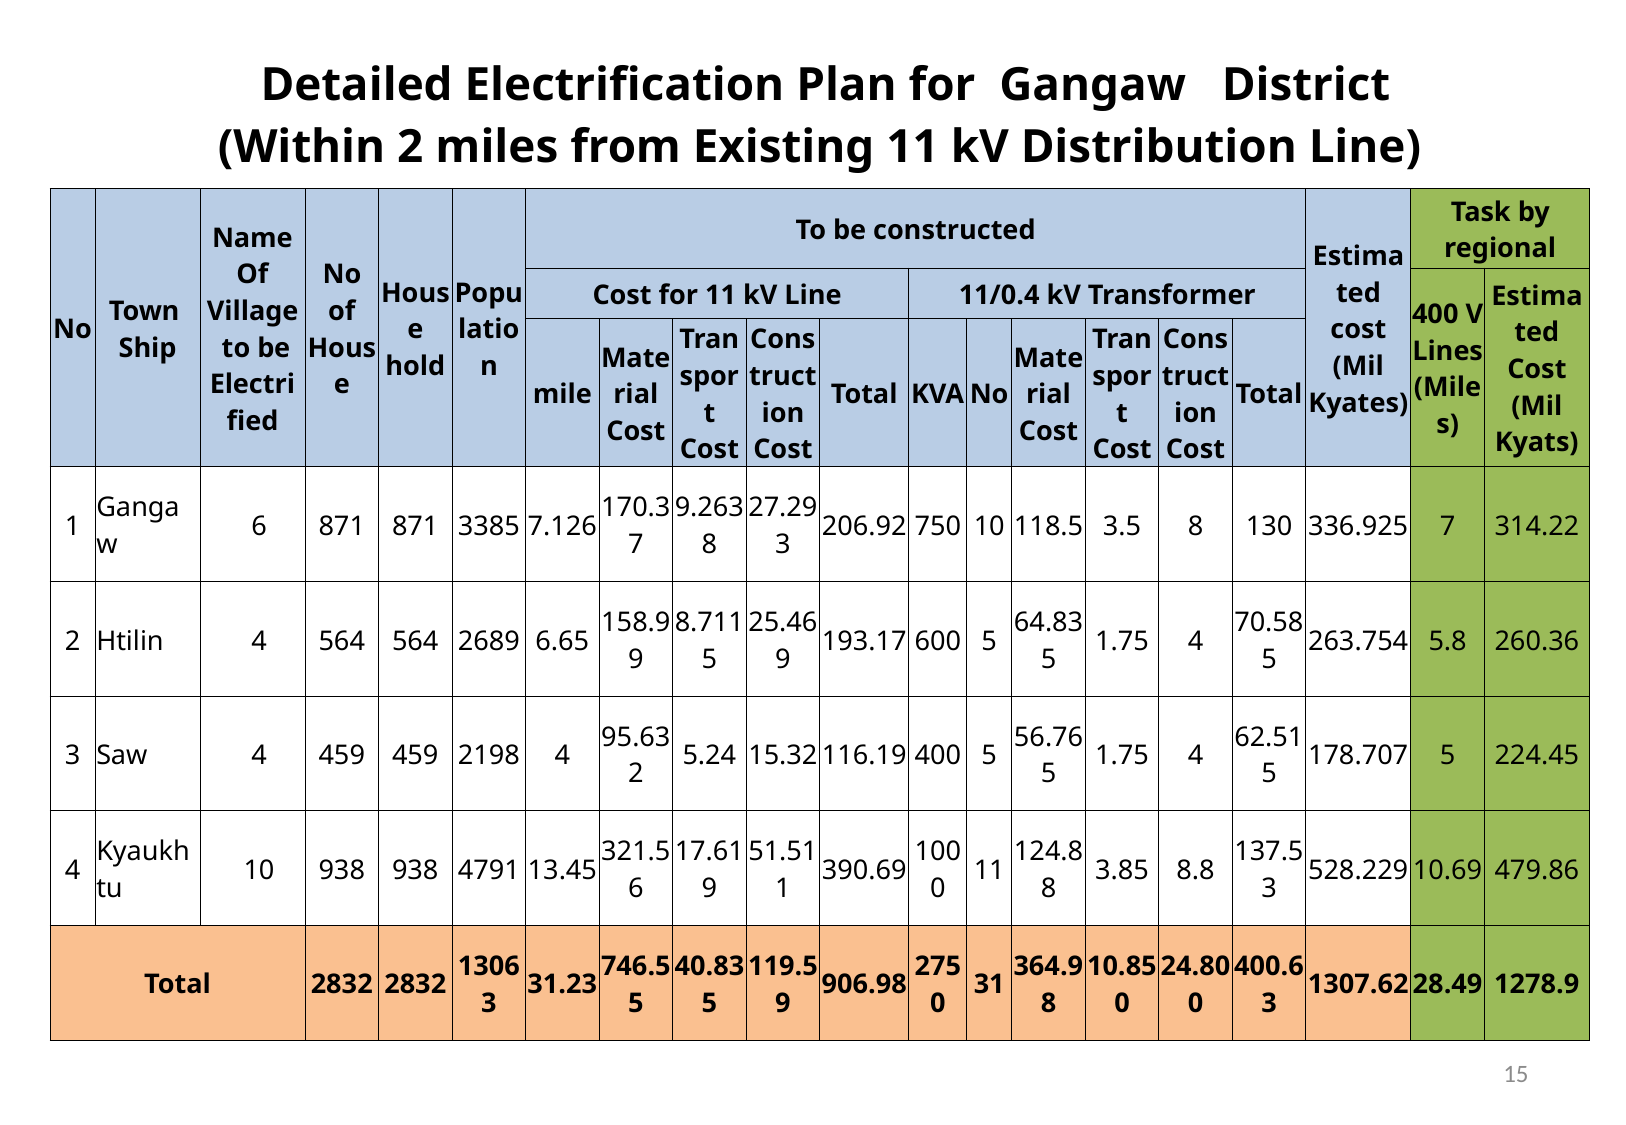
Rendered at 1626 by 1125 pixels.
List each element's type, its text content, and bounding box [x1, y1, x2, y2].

table_cell 178.707 [1306, 697, 1410, 810]
table_cell 7.126 [526, 467, 599, 581]
table_cell 13.45 [526, 811, 599, 925]
table_cell Construction Cost [747, 319, 819, 466]
table_cell Saw [96, 697, 200, 810]
table_cell 1 [51, 467, 95, 581]
table_cell To be constructed [526, 189, 1305, 268]
table_cell 70.585 [1233, 582, 1305, 696]
table_cell 206.92 [820, 467, 908, 581]
table_cell 2832 [379, 926, 452, 1040]
table_cell 3385 [453, 467, 525, 581]
table_cell 6.65 [526, 582, 599, 696]
table_cell 906.98 [820, 926, 908, 1040]
table_cell 7 [1411, 467, 1484, 581]
table_cell 5 [967, 582, 1011, 696]
table_cell Estimated Cost (Mil Kyats) [1485, 269, 1589, 466]
table_cell 479.86 [1485, 811, 1589, 925]
table_cell 4 [201, 582, 305, 696]
table_cell 6 [201, 467, 305, 581]
table_cell 2689 [453, 582, 525, 696]
table_cell 1278.9 [1485, 926, 1589, 1040]
table_cell 56.765 [1012, 697, 1085, 810]
table_cell 3.5 [1086, 467, 1158, 581]
table_cell 2832 [306, 926, 378, 1040]
table_cell Task by regional [1411, 189, 1589, 268]
table_cell 4791 [453, 811, 525, 925]
table_cell Estimated cost (Mil Kyates) [1306, 189, 1410, 466]
table_cell Construction Cost [1159, 319, 1232, 466]
table_cell 28.49 [1411, 926, 1484, 1040]
table_cell KVA [909, 319, 966, 466]
table_header Detailed Electrification Plan for Gangaw District (Within 2 miles from Existing 11 kV Distribution Line) [50, 38, 1589, 188]
table_cell 1.75 [1086, 582, 1158, 696]
table_cell 4 [1159, 582, 1232, 696]
table_cell 95.632 [600, 697, 672, 810]
table_cell 4 [51, 811, 95, 925]
table_cell 130 [1233, 467, 1305, 581]
table_cell 4 [1159, 697, 1232, 810]
table_cell 336.925 [1306, 467, 1410, 581]
table_cell mile [526, 319, 599, 466]
table_cell 10.69 [1411, 811, 1484, 925]
table_cell 2750 [909, 926, 966, 1040]
table_cell 4 [201, 697, 305, 810]
table_cell 3.85 [1086, 811, 1158, 925]
table_cell 5 [967, 697, 1011, 810]
table_cell 11/0.4 kV Transformer [909, 269, 1305, 318]
table_cell 871 [306, 467, 378, 581]
table_cell 31.23 [526, 926, 599, 1040]
table_cell 390.69 [820, 811, 908, 925]
table_cell Material Cost [600, 319, 672, 466]
table_cell Cost for 11 kV Line [526, 269, 908, 318]
table_cell 2 [51, 582, 95, 696]
table_cell 13063 [453, 926, 525, 1040]
table_cell 746.55 [600, 926, 672, 1040]
table_cell 938 [379, 811, 452, 925]
table_cell 11 [967, 811, 1011, 925]
table_cell 564 [379, 582, 452, 696]
table_cell 3 [51, 697, 95, 810]
table_cell 938 [306, 811, 378, 925]
table_cell 31 [967, 926, 1011, 1040]
table_cell 17.619 [673, 811, 746, 925]
table_cell 170.37 [600, 467, 672, 581]
table_cell 64.835 [1012, 582, 1085, 696]
table_cell 8.8 [1159, 811, 1232, 925]
table_cell 750 [909, 467, 966, 581]
table_cell 400.63 [1233, 926, 1305, 1040]
table_cell No [967, 319, 1011, 466]
table_cell 528.229 [1306, 811, 1410, 925]
table_cell Tran sport Cost [1086, 319, 1158, 466]
table_cell 5.24 [673, 697, 746, 810]
table_cell 400 [909, 697, 966, 810]
table_cell Htilin [96, 582, 200, 696]
table_cell 10 [201, 811, 305, 925]
table_cell 224.45 [1485, 697, 1589, 810]
table_cell 40.835 [673, 926, 746, 1040]
table_cell 124.88 [1012, 811, 1085, 925]
table_cell Total [1233, 319, 1305, 466]
table_cell Total [820, 319, 908, 466]
table_cell 1.75 [1086, 697, 1158, 810]
table_cell 1307.62 [1306, 926, 1410, 1040]
table_cell 314.22 [1485, 467, 1589, 581]
table_cell 1000 [909, 811, 966, 925]
table_cell 8 [1159, 467, 1232, 581]
table_cell 4 [526, 697, 599, 810]
table_cell 8.7115 [673, 582, 746, 696]
table_cell 51.511 [747, 811, 819, 925]
table_cell 364.98 [1012, 926, 1085, 1040]
table_cell 118.5 [1012, 467, 1085, 581]
table_cell Gangaw [96, 467, 200, 581]
table_cell 260.36 [1485, 582, 1589, 696]
table_cell 10 [967, 467, 1011, 581]
slide_number 15 [1164, 1042, 1544, 1103]
table_cell Name Of Village to be Electrified [201, 189, 305, 466]
table_cell 321.56 [600, 811, 672, 925]
table_cell 15.32 [747, 697, 819, 810]
table_cell 564 [306, 582, 378, 696]
table_cell 137.53 [1233, 811, 1305, 925]
table_cell 25.469 [747, 582, 819, 696]
table_cell 459 [306, 697, 378, 810]
table_cell Popu lation [453, 189, 525, 466]
table_cell 193.17 [820, 582, 908, 696]
table_cell 27.293 [747, 467, 819, 581]
table_cell 9.2638 [673, 467, 746, 581]
table_cell 62.515 [1233, 697, 1305, 810]
table_cell 459 [379, 697, 452, 810]
table_cell 871 [379, 467, 452, 581]
table_cell 5.8 [1411, 582, 1484, 696]
table_cell 600 [909, 582, 966, 696]
table_cell 116.19 [820, 697, 908, 810]
table_cell 400 V Lines (Miles) [1411, 269, 1484, 466]
table_cell Total [51, 926, 305, 1040]
table_cell 24.800 [1159, 926, 1232, 1040]
table_cell House hold [379, 189, 452, 466]
table_cell No [51, 189, 95, 466]
table_cell 2198 [453, 697, 525, 810]
table_cell 5 [1411, 697, 1484, 810]
table_cell 158.99 [600, 582, 672, 696]
table_cell 263.754 [1306, 582, 1410, 696]
table_cell 119.59 [747, 926, 819, 1040]
table_cell Material Cost [1012, 319, 1085, 466]
table_cell Kyaukhtu [96, 811, 200, 925]
table_cell Town Ship [96, 189, 200, 466]
table_cell No of House [306, 189, 378, 466]
table_cell Tran sport Cost [673, 319, 746, 466]
table_cell 10.850 [1086, 926, 1158, 1040]
